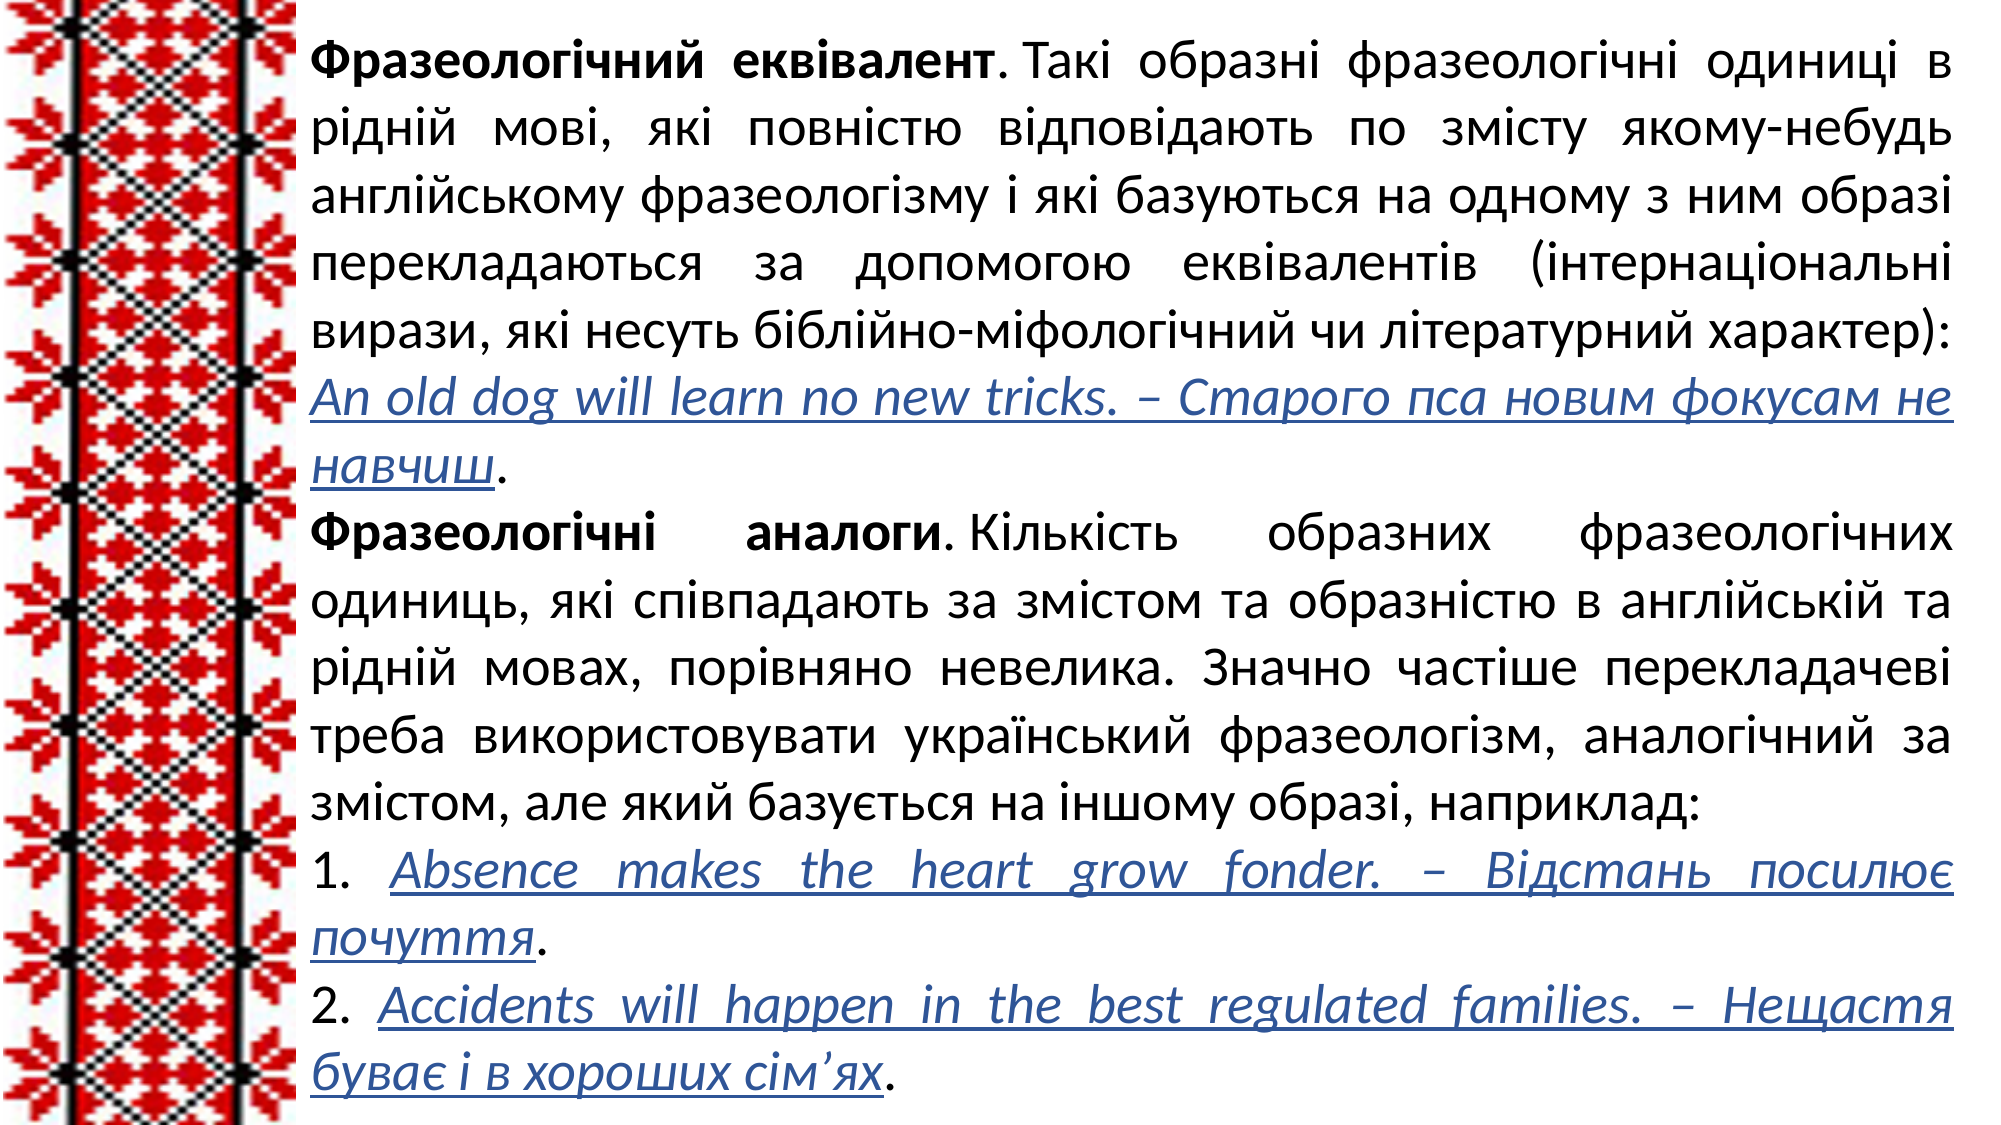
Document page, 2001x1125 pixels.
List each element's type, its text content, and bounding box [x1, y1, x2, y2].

text_box Фразеологічний еквівалент. Такі образні фразеологічні одиниці в рідній мові, які повністю відповідають по змісту якому-небудь англійському фразеологізму і які базуються на одному з ним образі перекладаються за допомогою еквівалентів (інтернаціональні вирази, які несуть біблійно-міфологічний чи літературний характер): An old dog will learn no new tricks. – Старого пса новим фокусам не навчиш. Фразеологічні аналоги. Кількість образних фразеологічних одиниць, які співпадають за змістом та образністю в англійській та рідній мовах, порівняно невелика. Значно частіше перекладачеві треба використовувати український фразеологізм, аналогічний за змістом, але який базується на іншому образі, наприклад: 1. Absence makes the heart grow fonder. – Відстань посилює почуття. 2. Accidents will happen in the best regulated families. – Нещастя буває і в хороших сім’ях. [296, 14, 1969, 1110]
picture [3, 0, 296, 1125]
